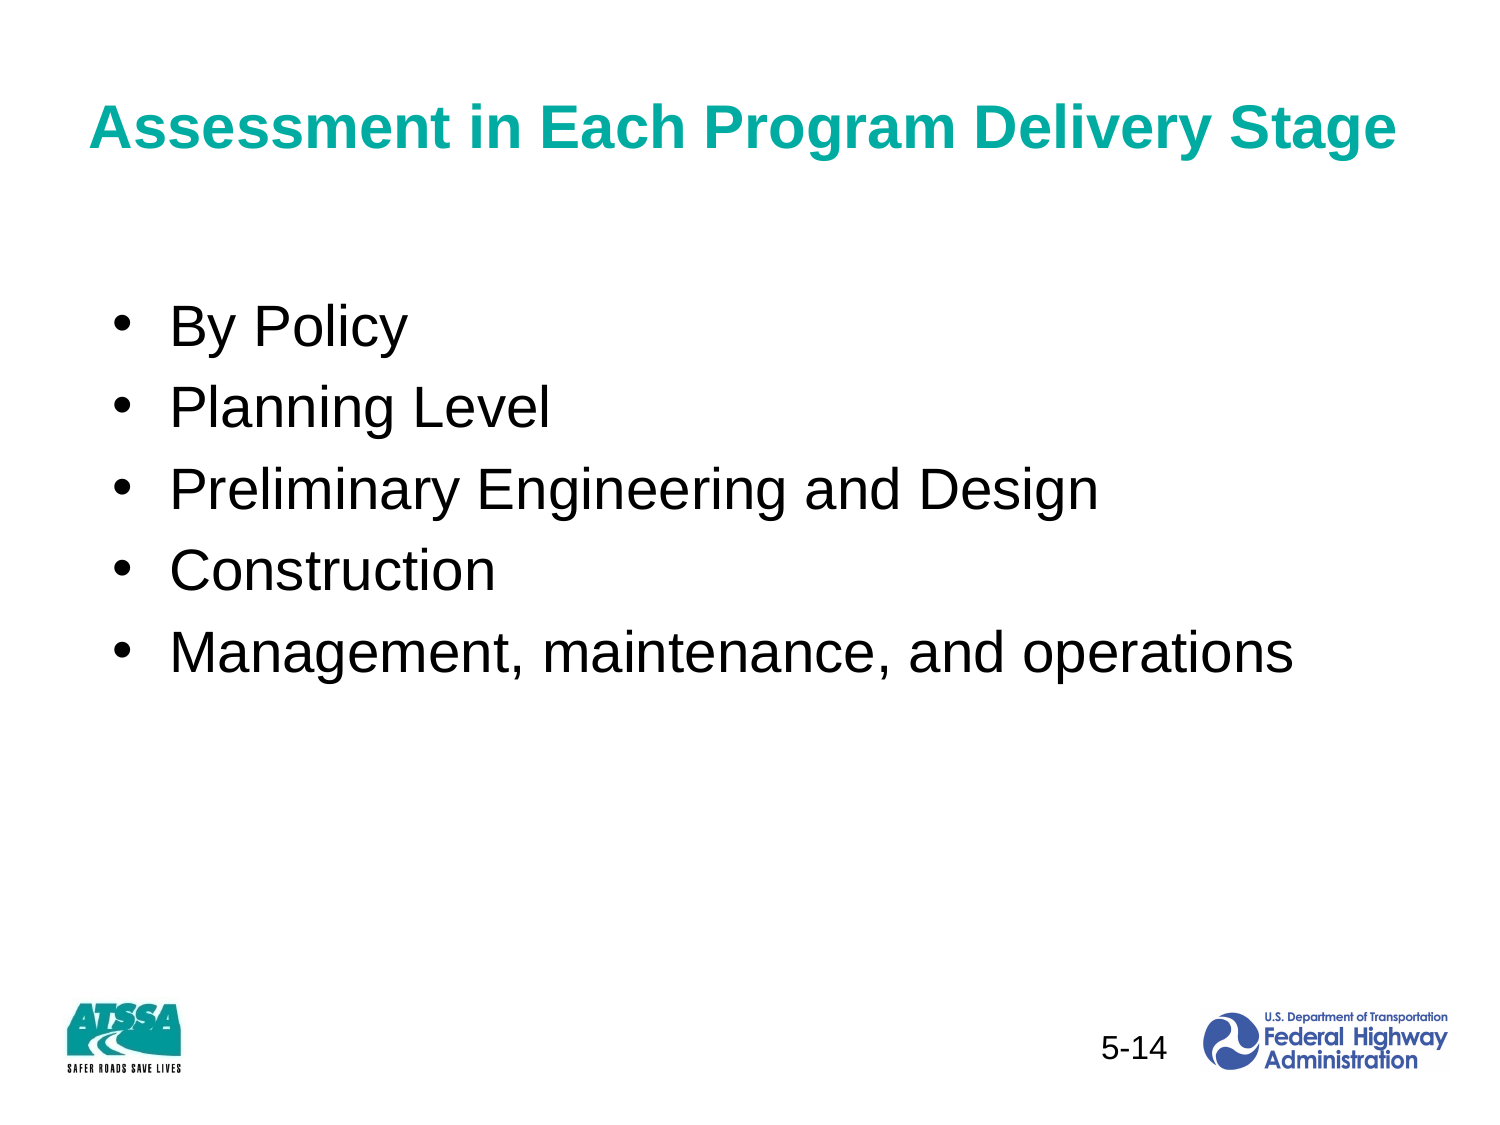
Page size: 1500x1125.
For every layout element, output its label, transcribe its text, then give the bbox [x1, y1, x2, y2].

picture [1200, 1008, 1450, 1072]
picture [63, 997, 185, 1077]
list By Policy Planning Level Preliminary Engineering and Design Construction Management, maintenance, and operations [97, 280, 1424, 942]
title Assessment in Each Program Delivery Stage [73, 42, 1424, 205]
